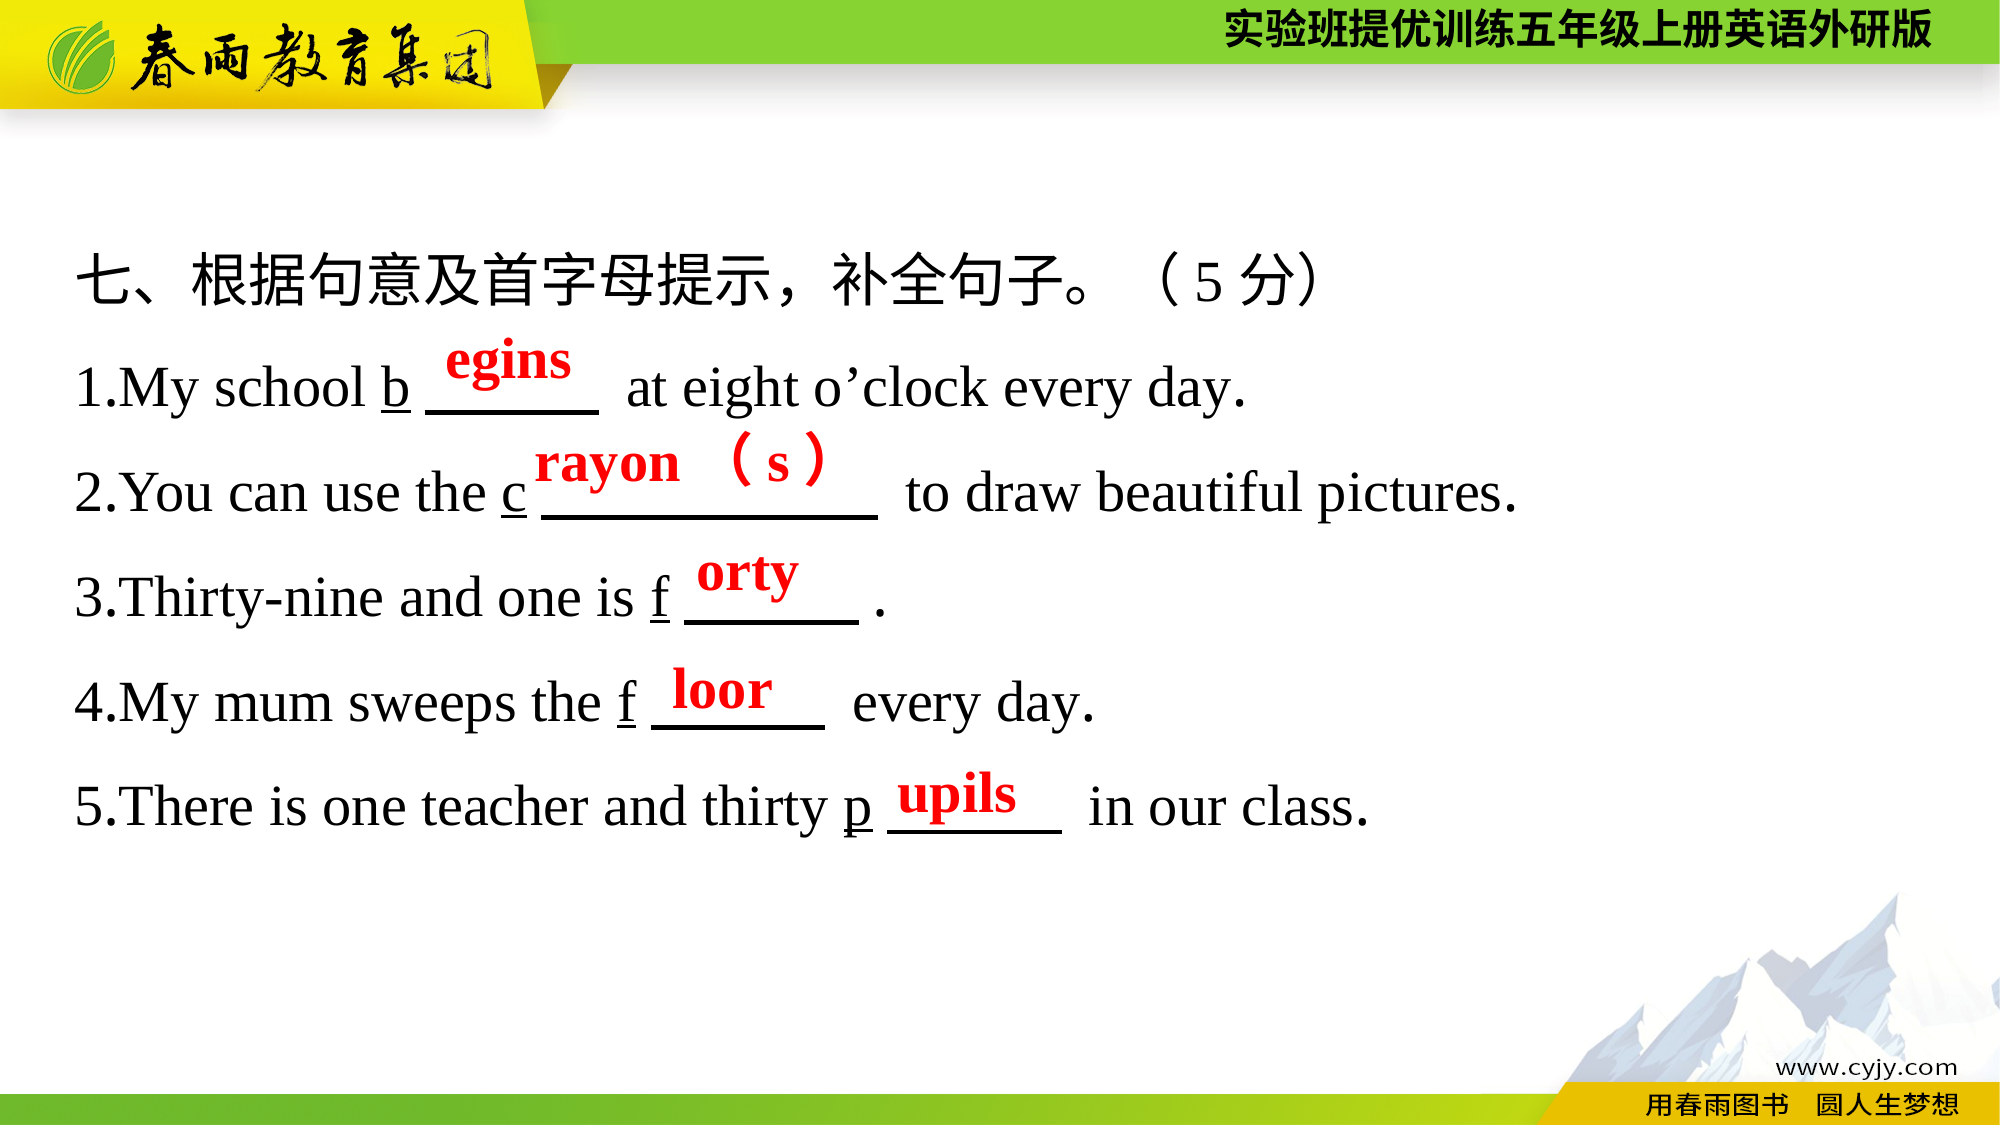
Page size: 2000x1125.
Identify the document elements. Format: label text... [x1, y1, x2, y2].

list 七、根据句意及首字母提示，补全句子。（5分） 1.My school b at eight o’clock every day. 2.You can use the c to draw beautiful pictures. 3.Thirty-nine and one is f . 4.My mum sweeps the f every day. 5.There is one teacher and thirty p in our class. [59, 200, 1944, 852]
text_box loor [657, 642, 789, 728]
text_box rayon（s） [520, 415, 877, 501]
picture [0, 0, 2000, 1125]
text_box egins [430, 312, 587, 398]
text_box upils [882, 711, 1033, 831]
text_box orty [681, 524, 816, 609]
